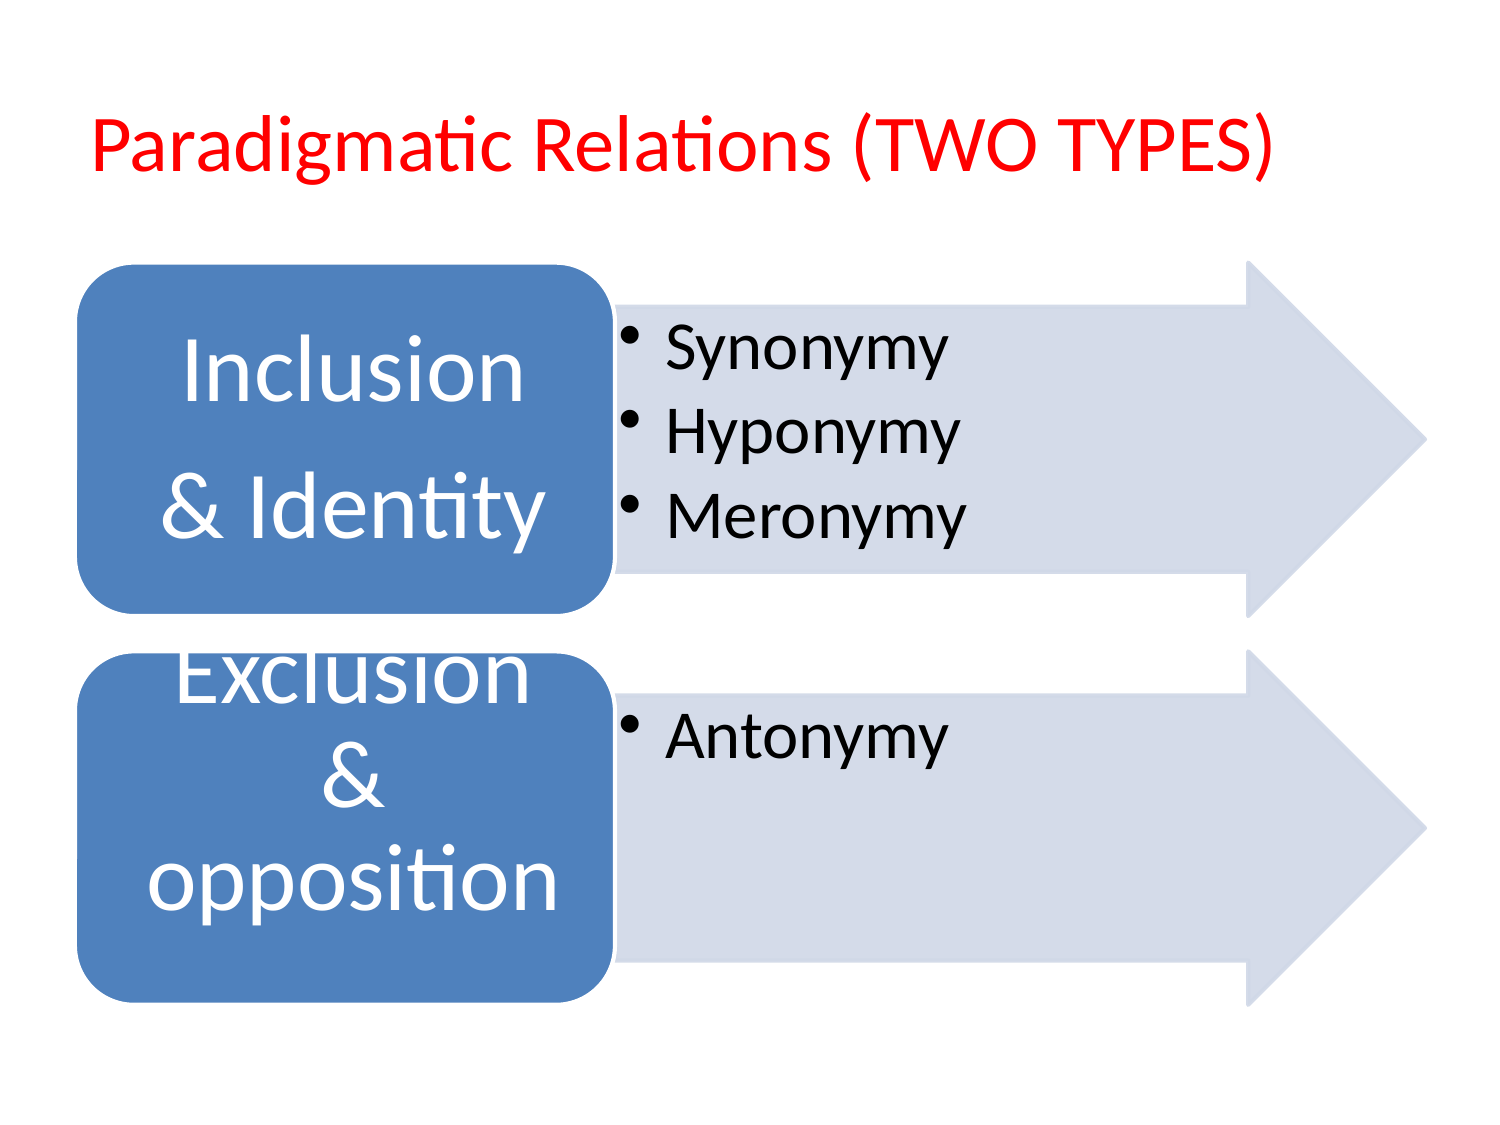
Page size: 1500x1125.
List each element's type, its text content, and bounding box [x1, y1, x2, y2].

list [74, 262, 1426, 1006]
title Paradigmatic Relations (TWO TYPES) [75, 45, 1425, 233]
